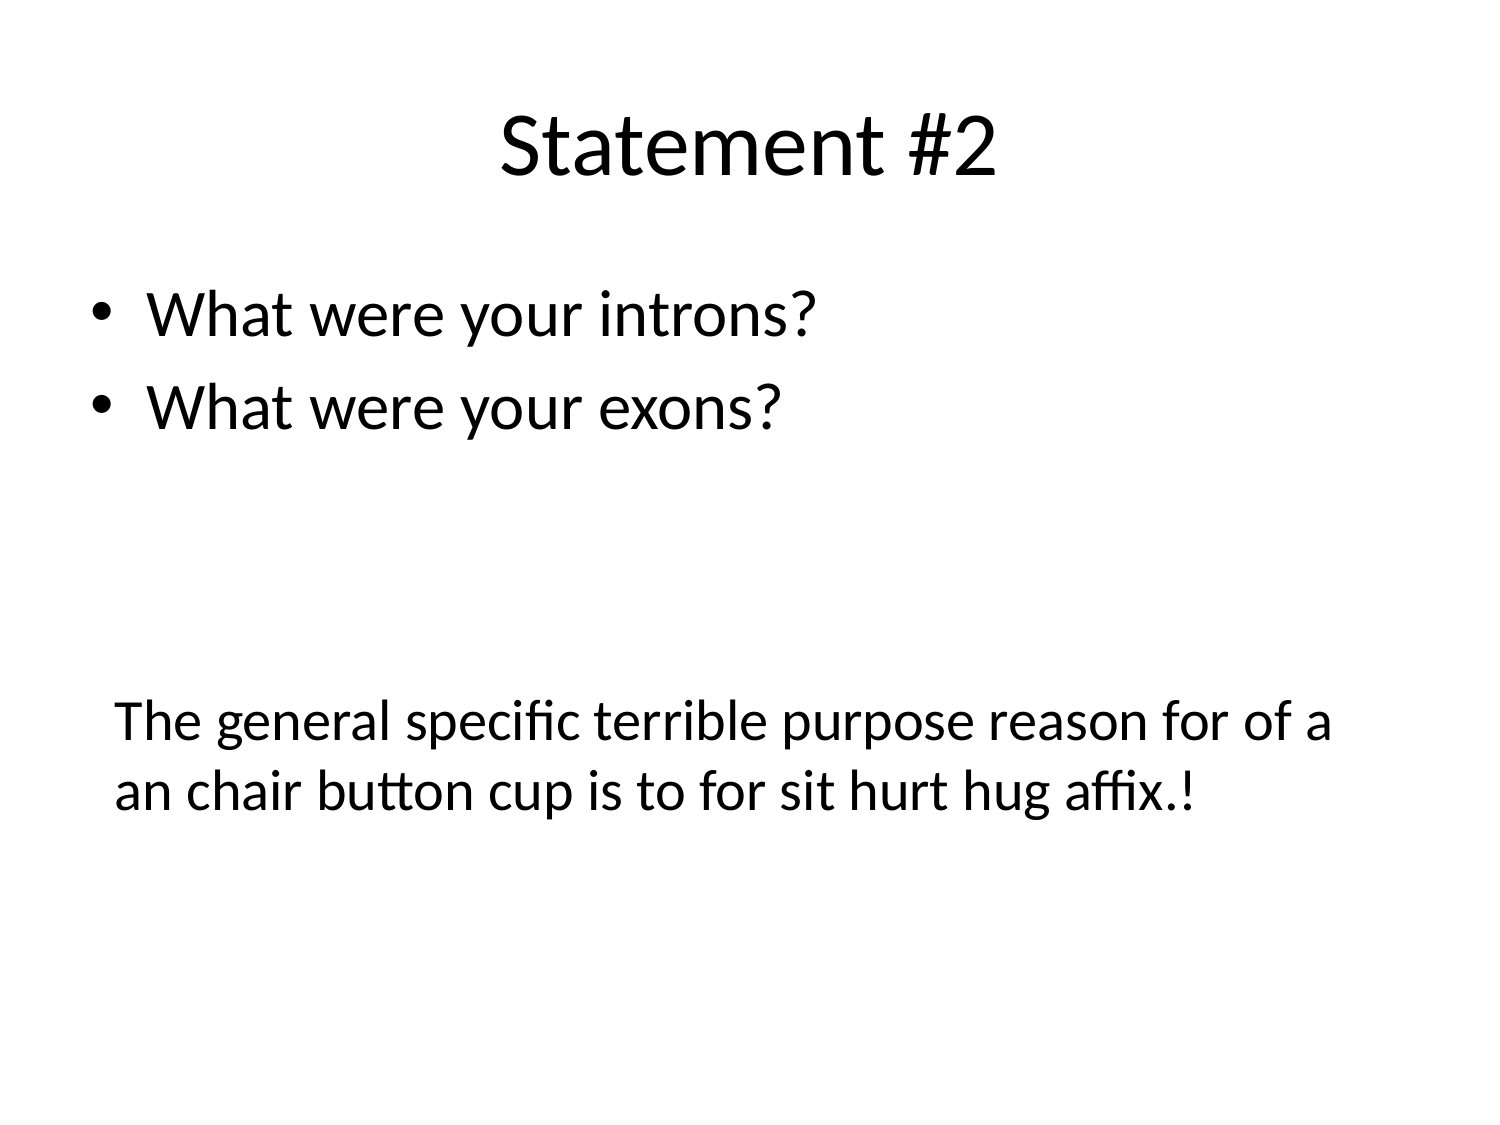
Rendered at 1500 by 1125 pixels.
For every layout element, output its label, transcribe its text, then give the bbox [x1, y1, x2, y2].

text_box The general specific terrible purpose reason for of a an chair button cup is to for sit hurt hug affix.! [99, 674, 1413, 830]
title Statement #2 [75, 45, 1425, 233]
list What were your introns? What were your exons? [75, 262, 1425, 500]
